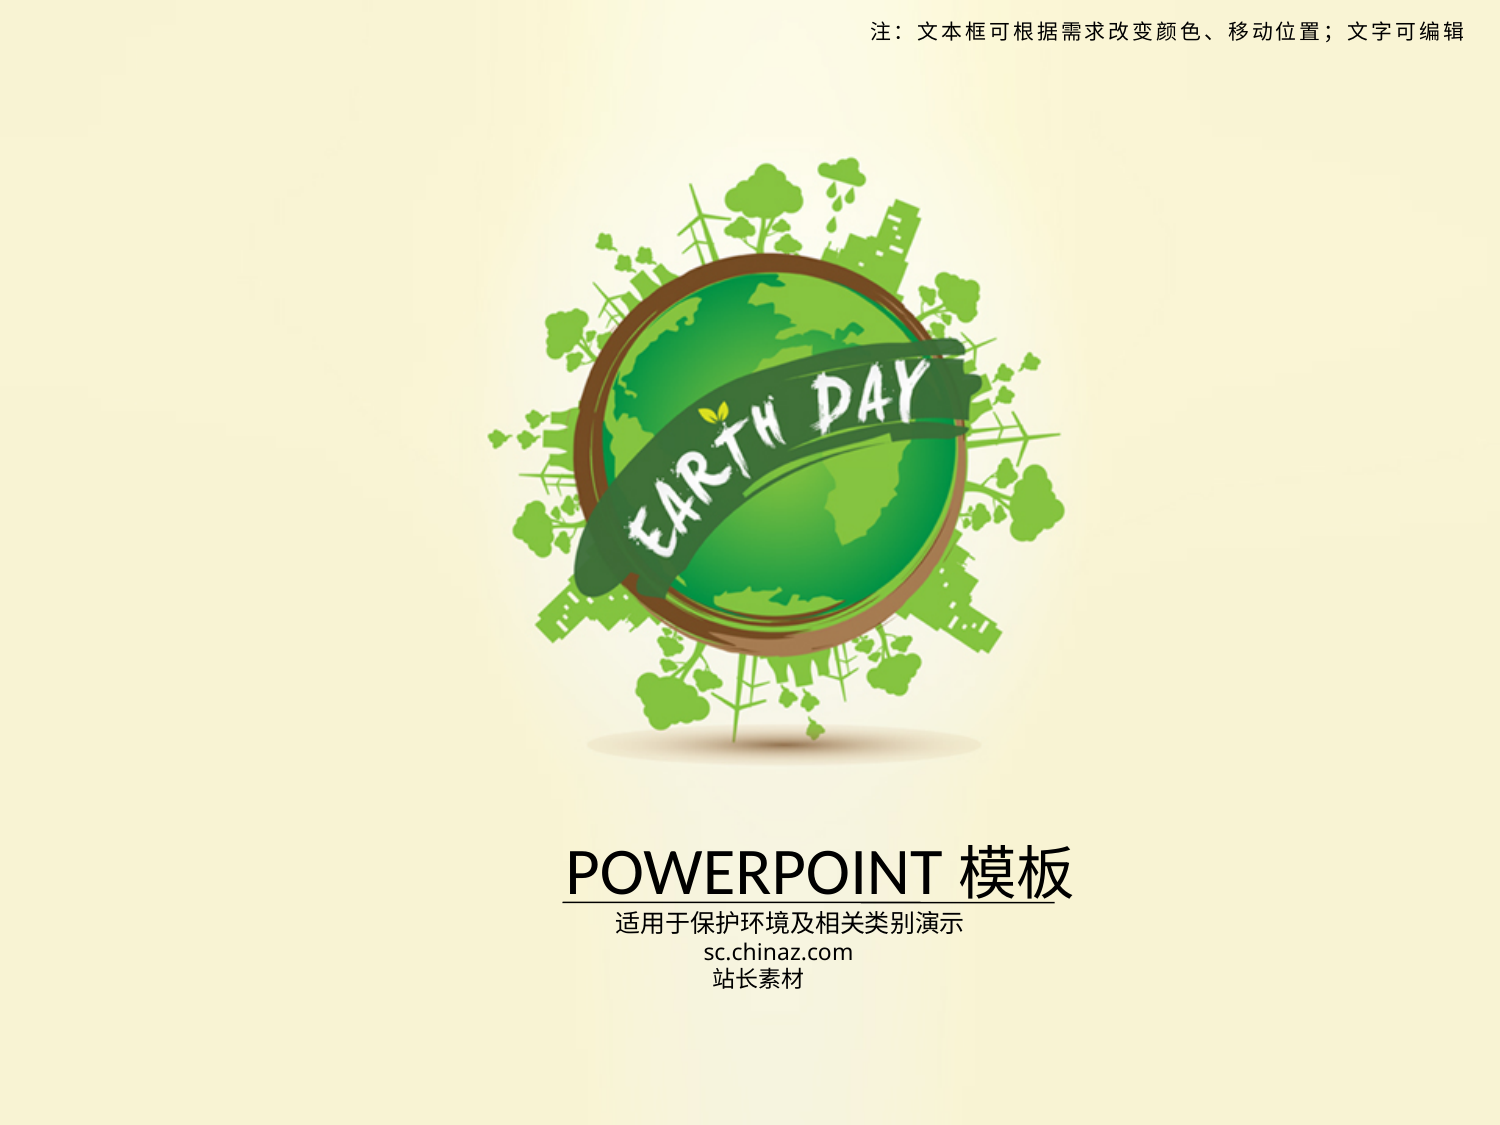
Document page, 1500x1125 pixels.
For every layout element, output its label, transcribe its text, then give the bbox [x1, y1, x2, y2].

text_box POWERPOINT模板 适用于保护环境及相关类别演示 sc.chinaz.com 站长素材 [550, 820, 1348, 1055]
text_box 注：文本框可根据需求改变颜色、移动位置；文字可编辑 [855, 11, 1500, 82]
picture [0, 0, 1500, 1125]
